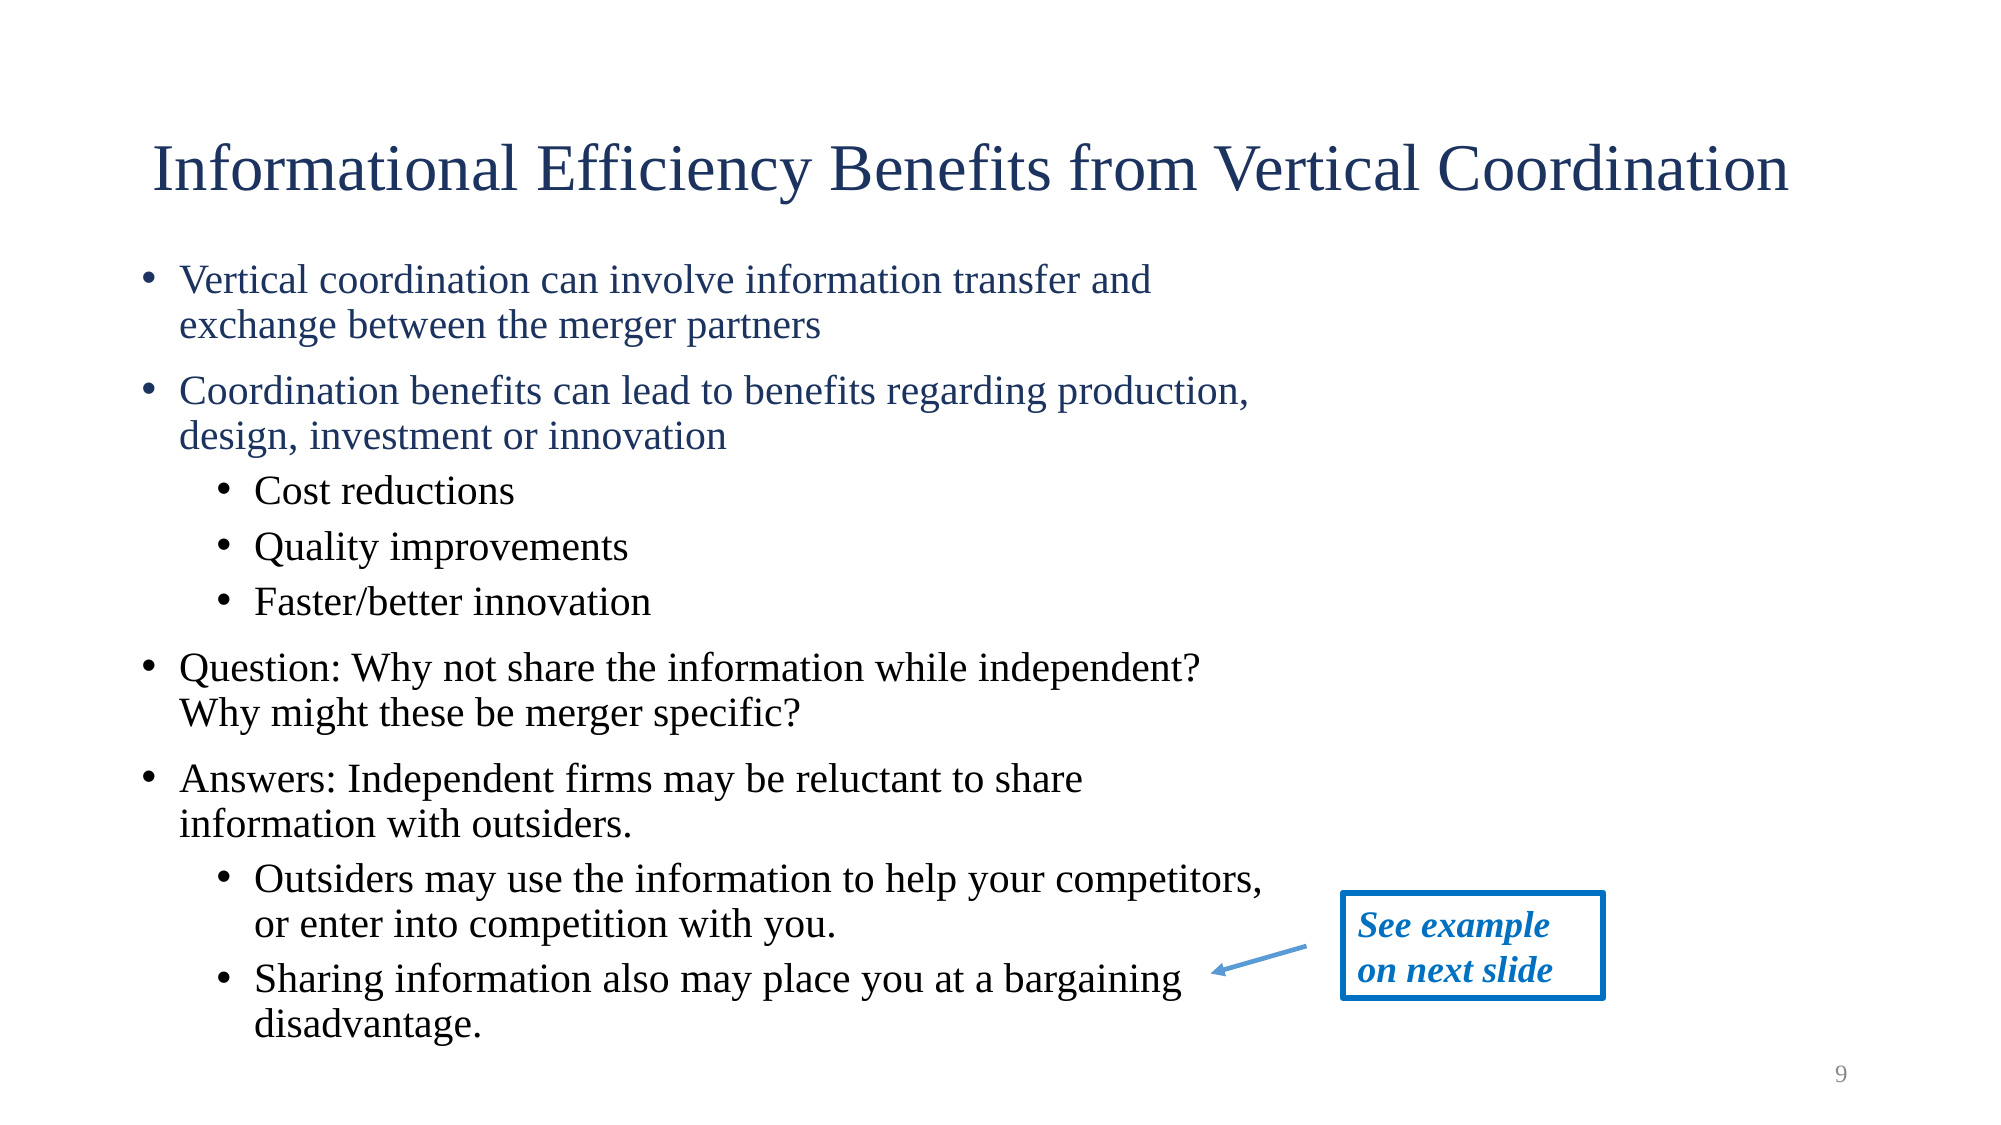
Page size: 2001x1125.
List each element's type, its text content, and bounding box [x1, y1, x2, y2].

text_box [1210, 945, 1307, 974]
slide_number 9 [1412, 1042, 1863, 1103]
title Informational Efficiency Benefits from Vertical Coordination [137, 59, 1863, 278]
list Vertical coordination can involve information transfer and exchange between the merger partners Coordination benefits can lead to benefits regarding production, design, investment or innovation Cost reductions Quality improvements Faster/better innovation Question: Why not share the information while independent? Why might these be merger specific? Answers: Independent firms may be reluctant to share information with outsiders. Outsiders may use the information to help your competitors, or enter into competition with you. Sharing information also may place you at a bargaining disadvantage. [126, 249, 1307, 964]
text_box See example on next slide [1342, 892, 1604, 998]
